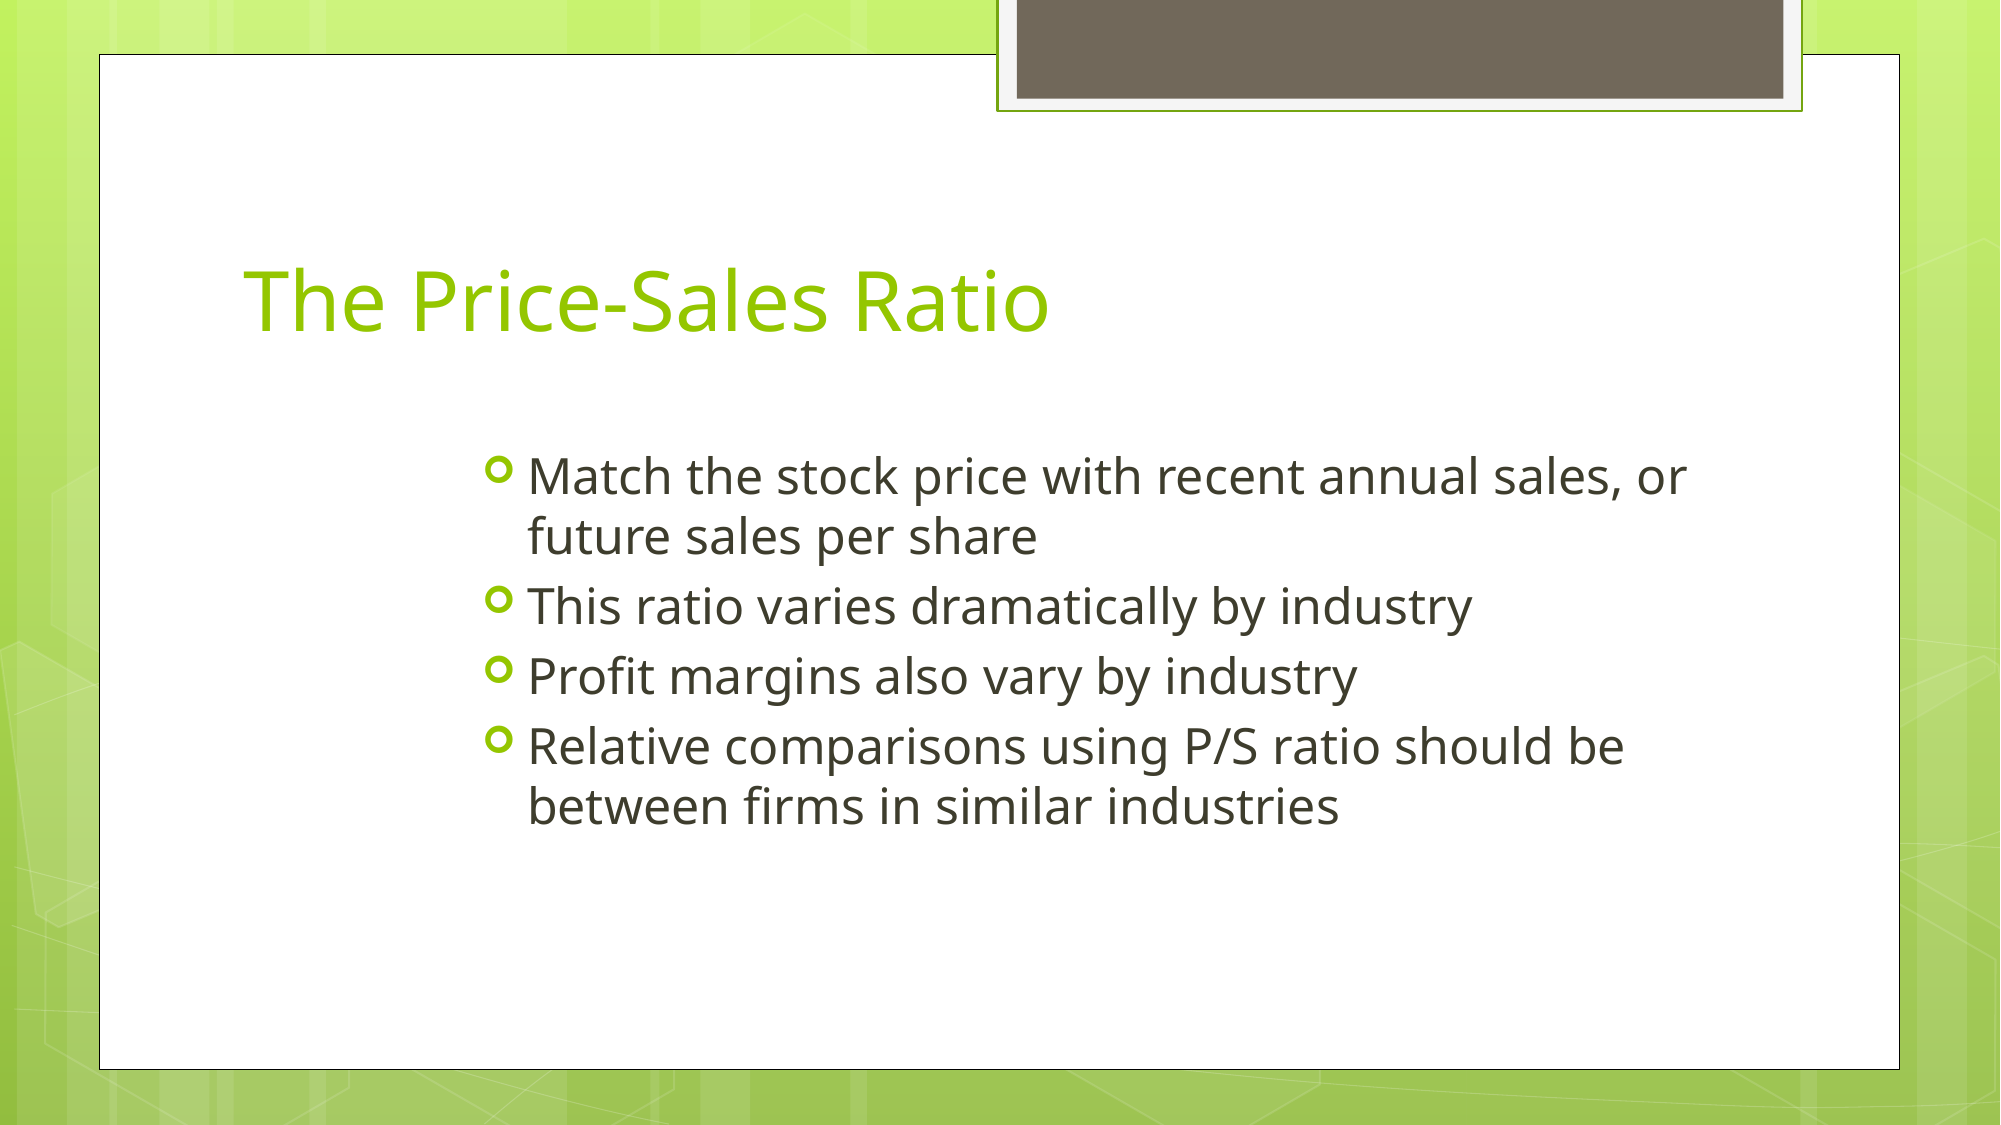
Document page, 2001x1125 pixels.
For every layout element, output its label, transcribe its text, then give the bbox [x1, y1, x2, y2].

title The Price-Sales Ratio [228, 168, 1765, 357]
list Match the stock price with recent annual sales, or future sales per share This ratio varies dramatically by industry Profit margins also vary by industry Relative comparisons using P/S ratio should be between firms in similar industries [455, 437, 1713, 925]
